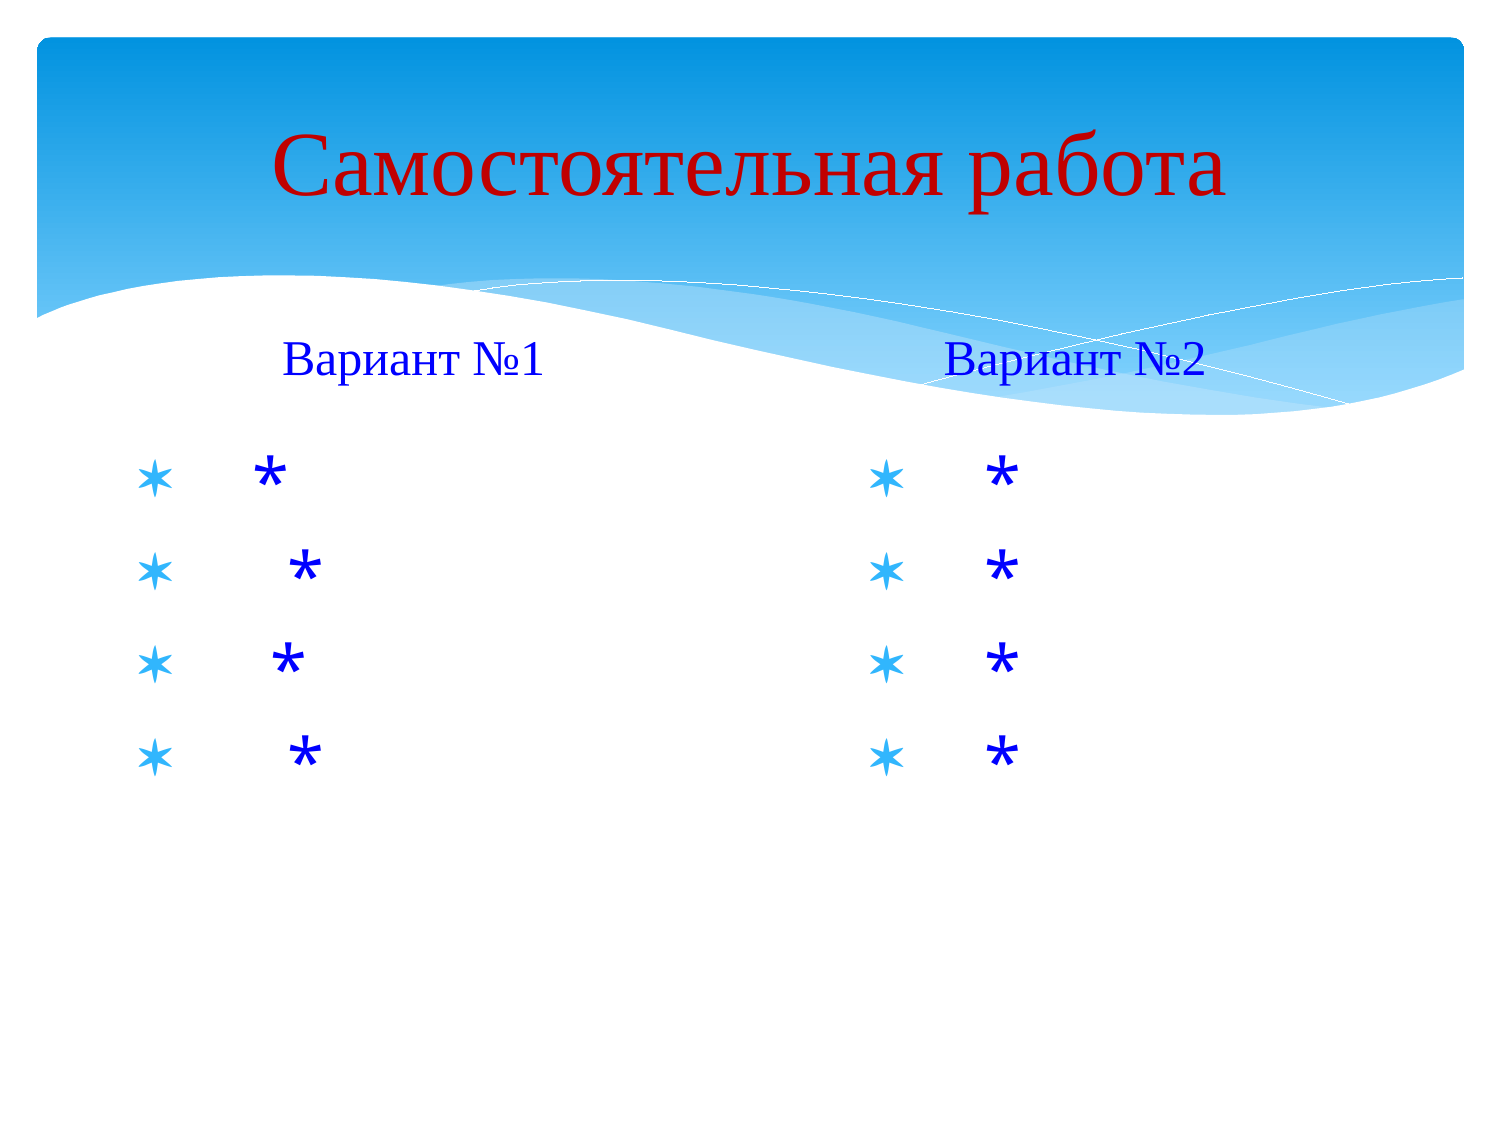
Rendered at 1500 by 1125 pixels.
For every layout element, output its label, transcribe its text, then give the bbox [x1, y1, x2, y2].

list Вариант №1 [100, 302, 728, 408]
list Вариант №2 [761, 302, 1389, 408]
title Самостоятельная работа [75, 55, 1425, 261]
